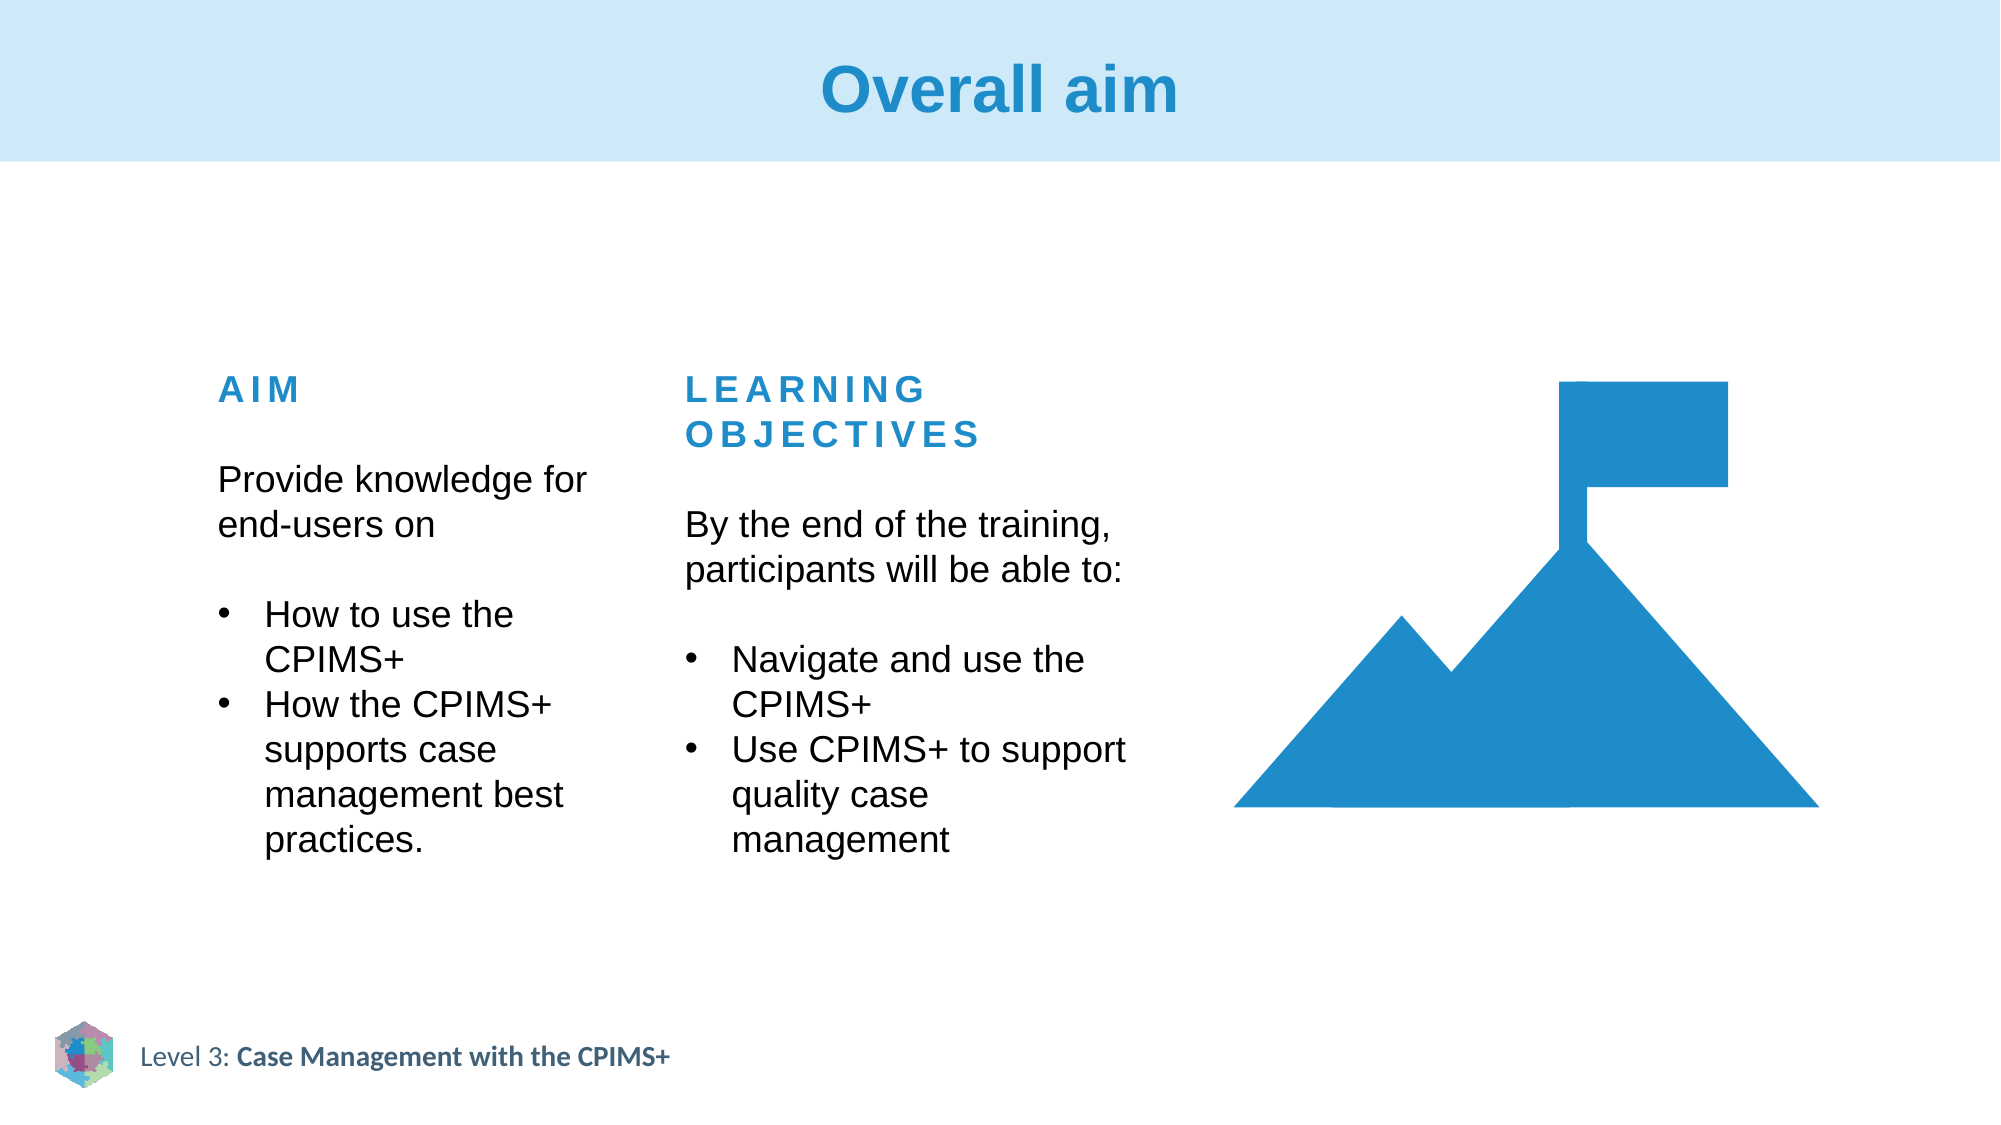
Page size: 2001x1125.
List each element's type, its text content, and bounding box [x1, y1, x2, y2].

picture [55, 1021, 113, 1088]
title Overall aim [137, 19, 1863, 163]
text_box LEARNING OBJECTIVES By the end of the training, participants will be able to: Navigate and use the CPIMS+ Use CPIMS+ to support quality case management [670, 357, 1157, 868]
text_box AIM Provide knowledge for end-users on How to use the CPIMS+ How the CPIMS+ supports case management best practices. [202, 357, 613, 868]
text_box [1233, 381, 1820, 808]
